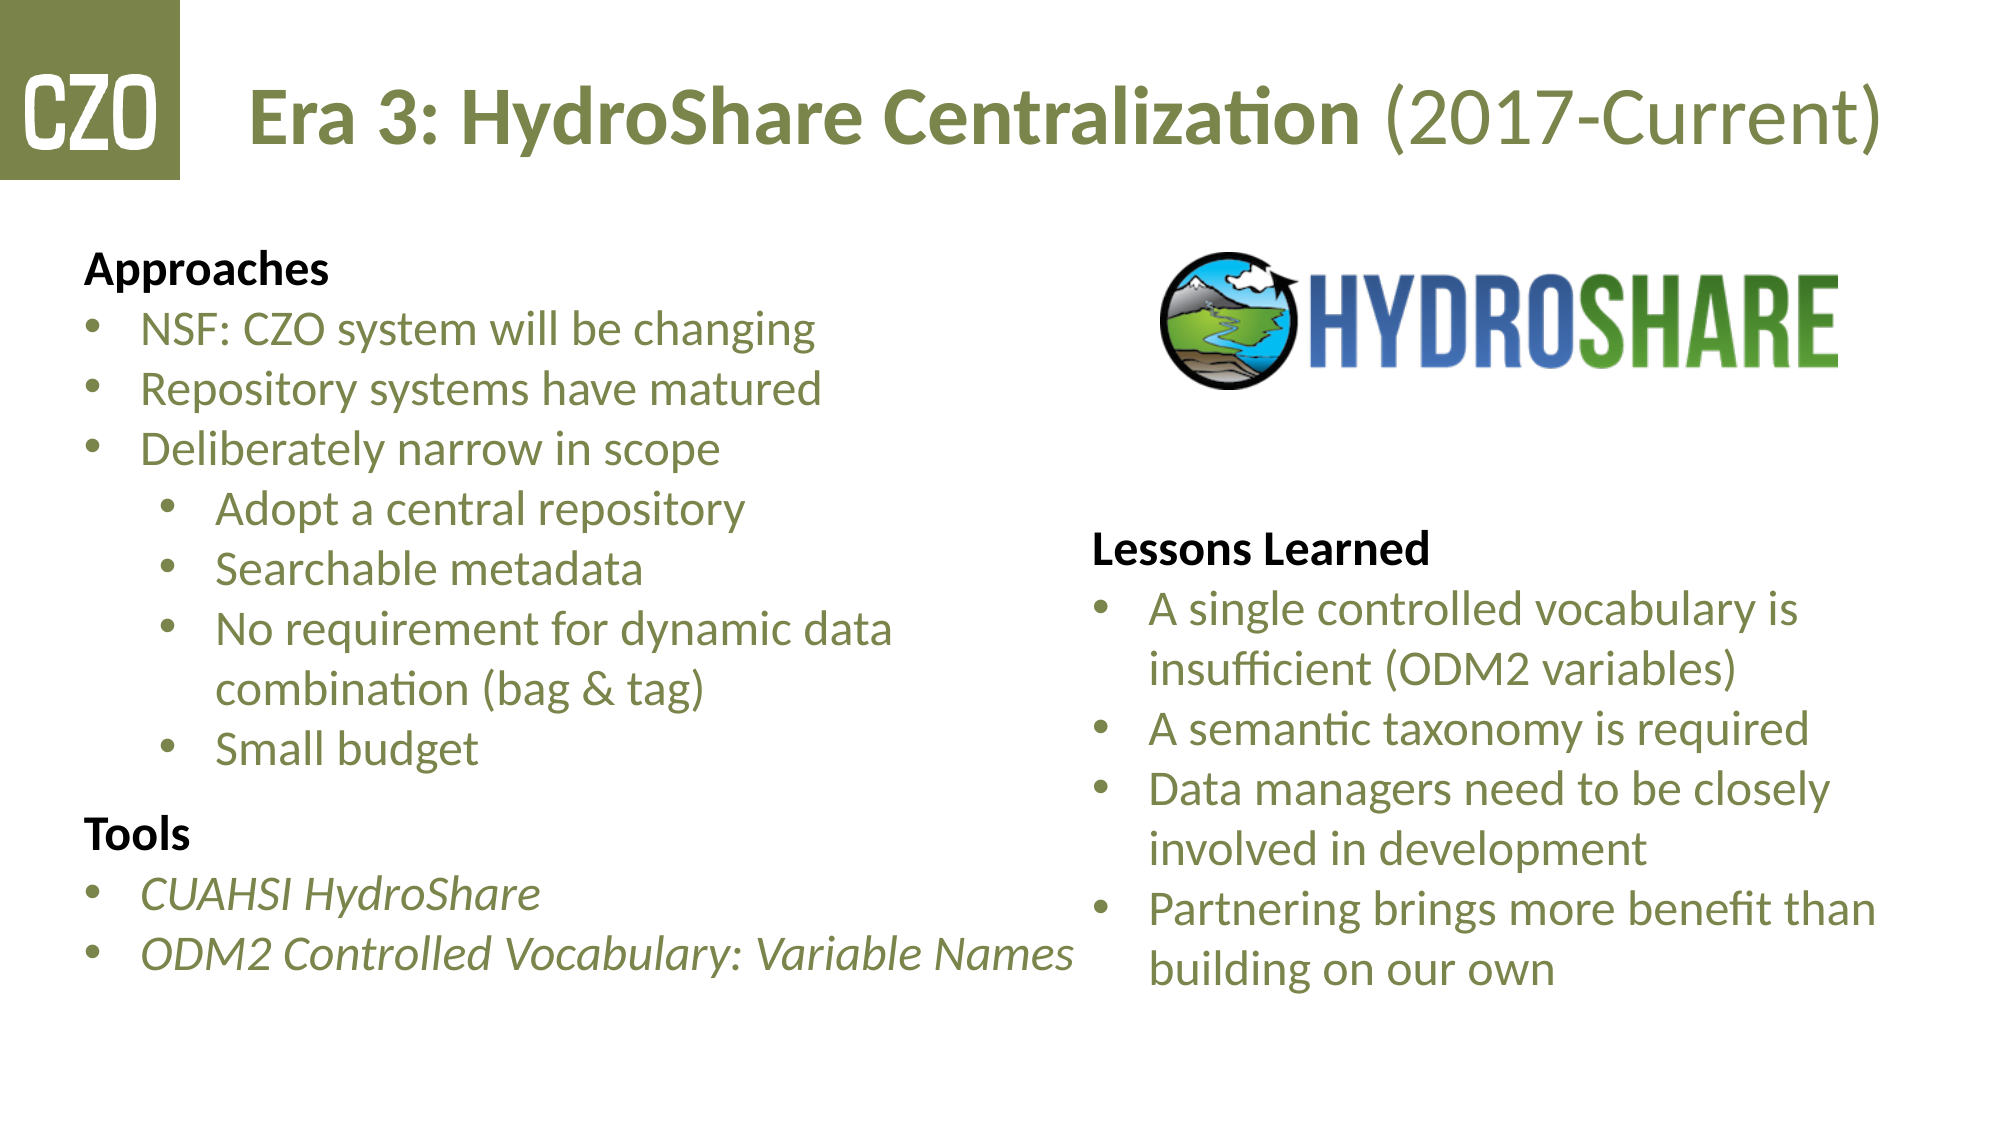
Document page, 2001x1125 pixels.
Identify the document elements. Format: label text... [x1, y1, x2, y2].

text_box Lessons Learned A single controlled vocabulary is insufficient (ODM2 variables) A semantic taxonomy is required Data managers need to be closely involved in development Partnering brings more benefit than building on our own [1077, 508, 1925, 1004]
text_box Era 3: HydroShare Centralization (2017-Current) [233, 53, 1900, 169]
text_box Approaches NSF: CZO system will be changing Repository systems have matured Deliberately narrow in scope Adopt a central repository Searchable metadata No requirement for dynamic data combination (bag & tag) Small budget [69, 228, 1043, 783]
picture [1160, 252, 1838, 390]
picture [0, 0, 180, 180]
text_box Tools CUAHSI HydroShare ODM2 Controlled Vocabulary: Variable Names [69, 793, 1077, 989]
